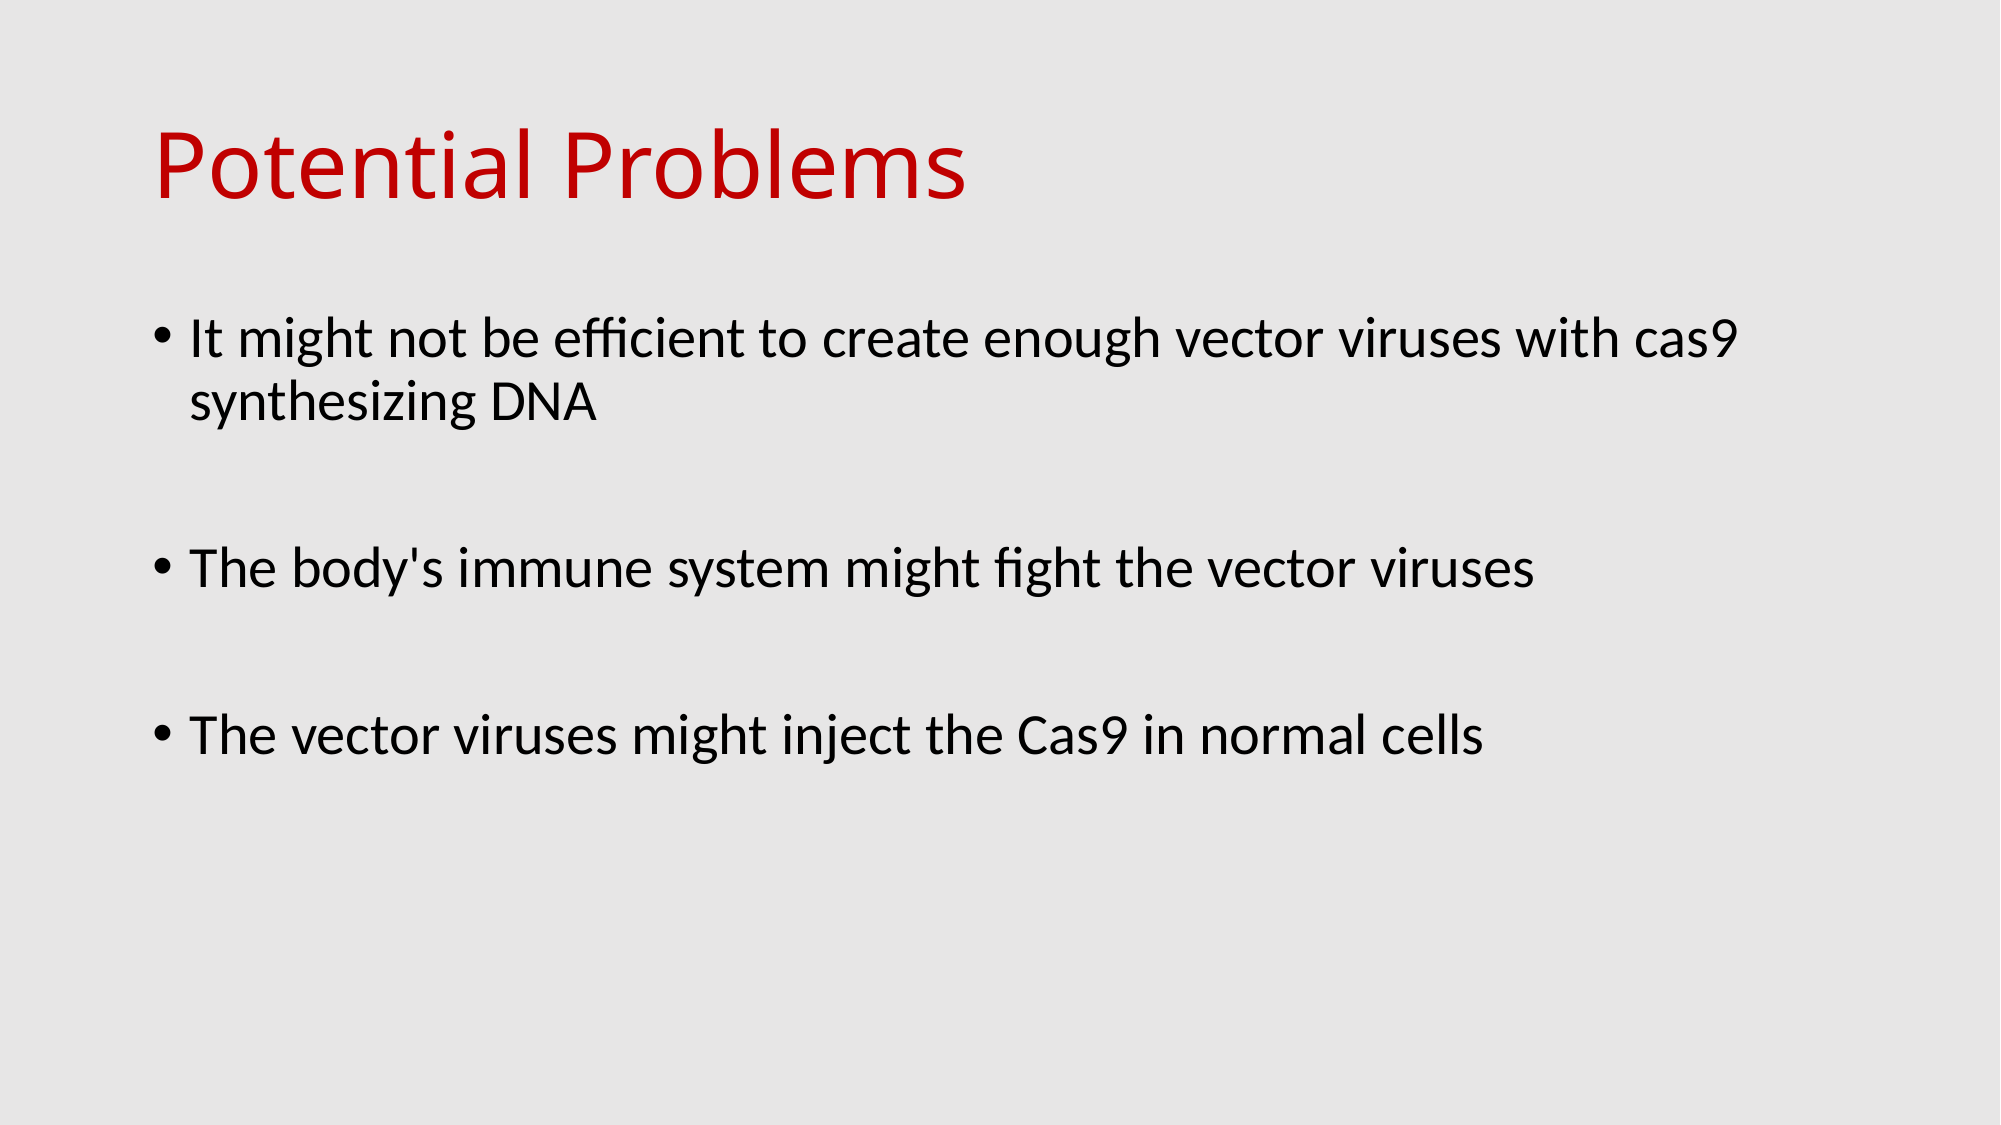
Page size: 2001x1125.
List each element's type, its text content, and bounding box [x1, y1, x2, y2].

title Potential Problems [137, 59, 1863, 278]
list It might not be efficient to create enough vector viruses with cas9 synthesizing DNA The body's immune system might fight the vector viruses The vector viruses might inject the Cas9 in normal cells [137, 299, 1863, 1014]
